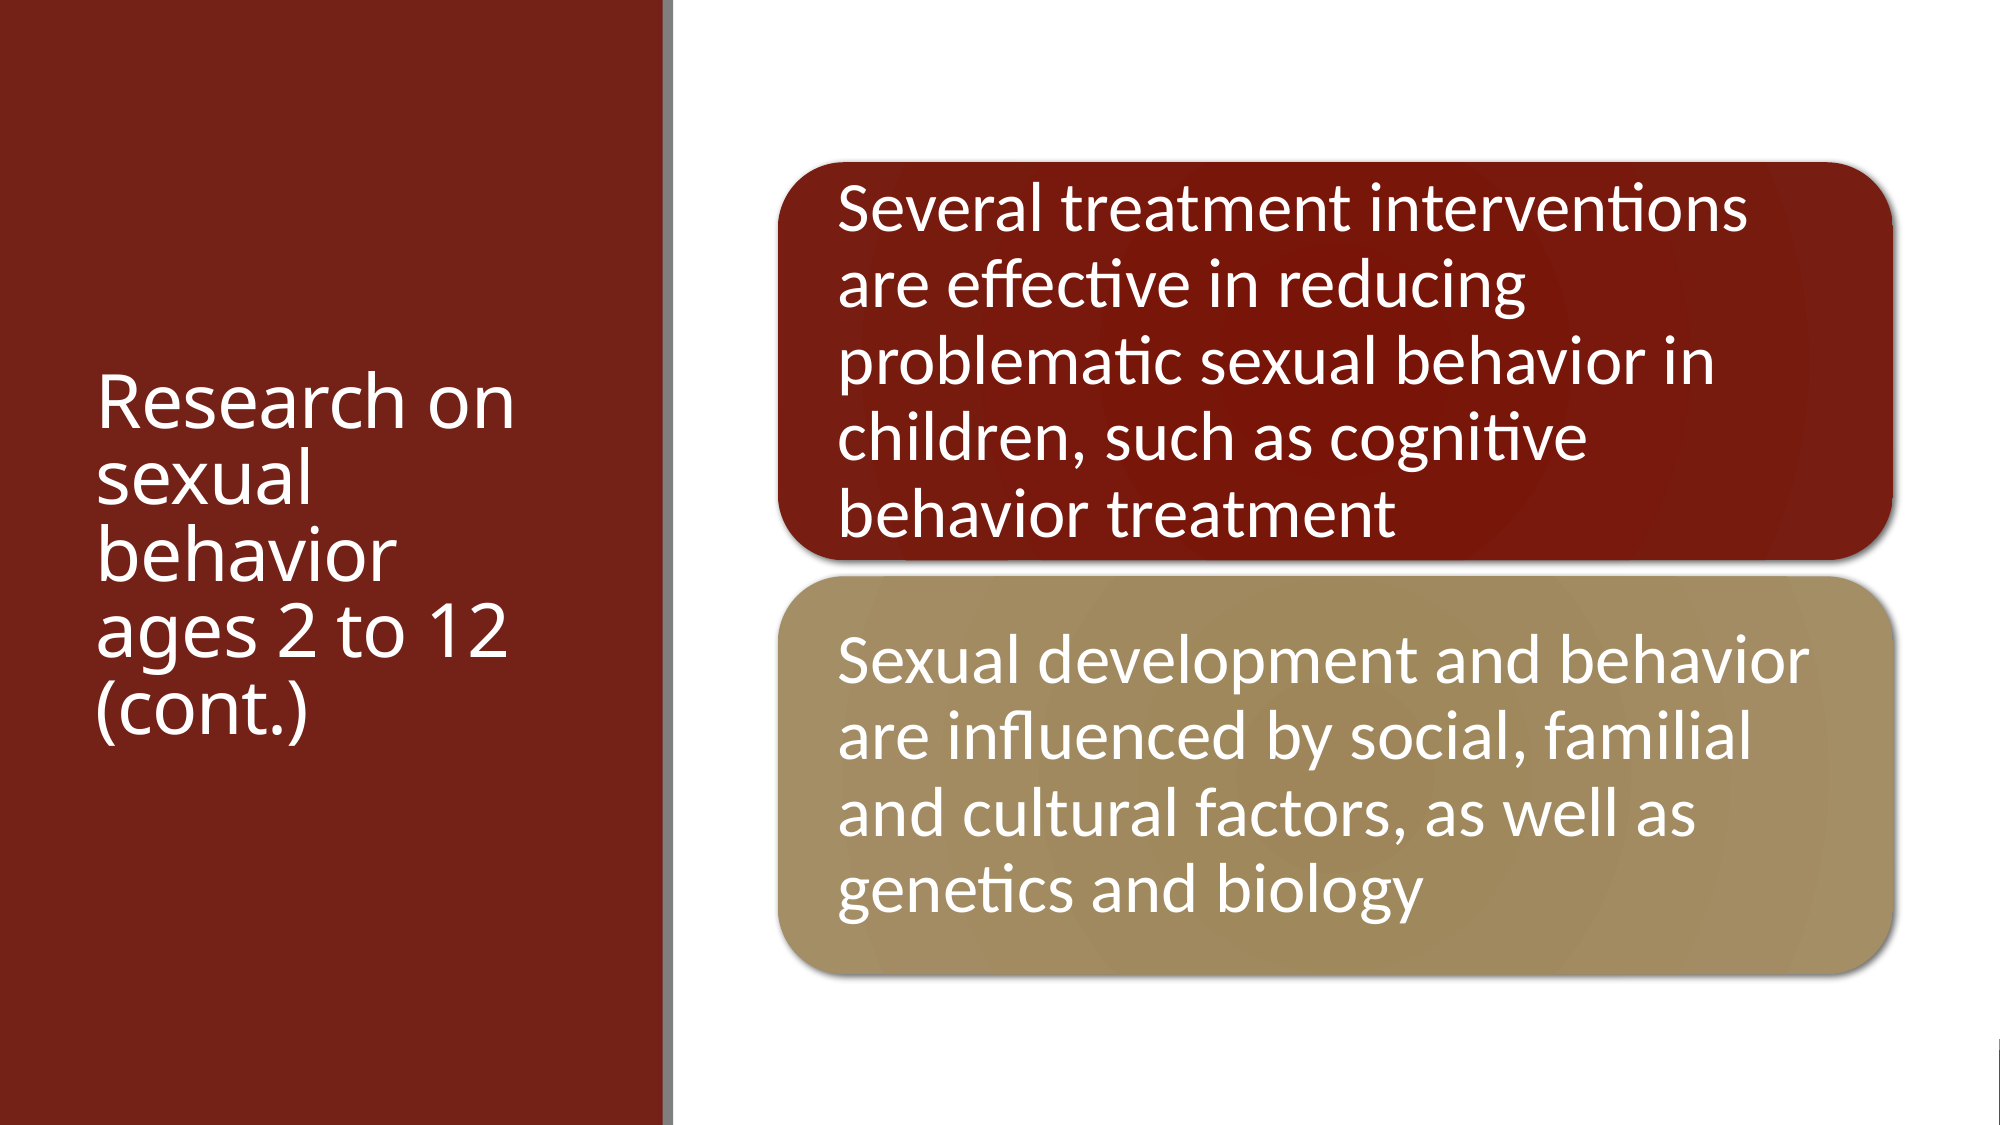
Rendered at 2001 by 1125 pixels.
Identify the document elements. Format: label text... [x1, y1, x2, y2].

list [777, 104, 1894, 1033]
text_box [674, 0, 2000, 1125]
text_box [0, 0, 661, 1125]
title Research on sexual behavior ages 2 to 12 (cont.) [80, 84, 587, 1032]
text_box [661, 0, 674, 1125]
